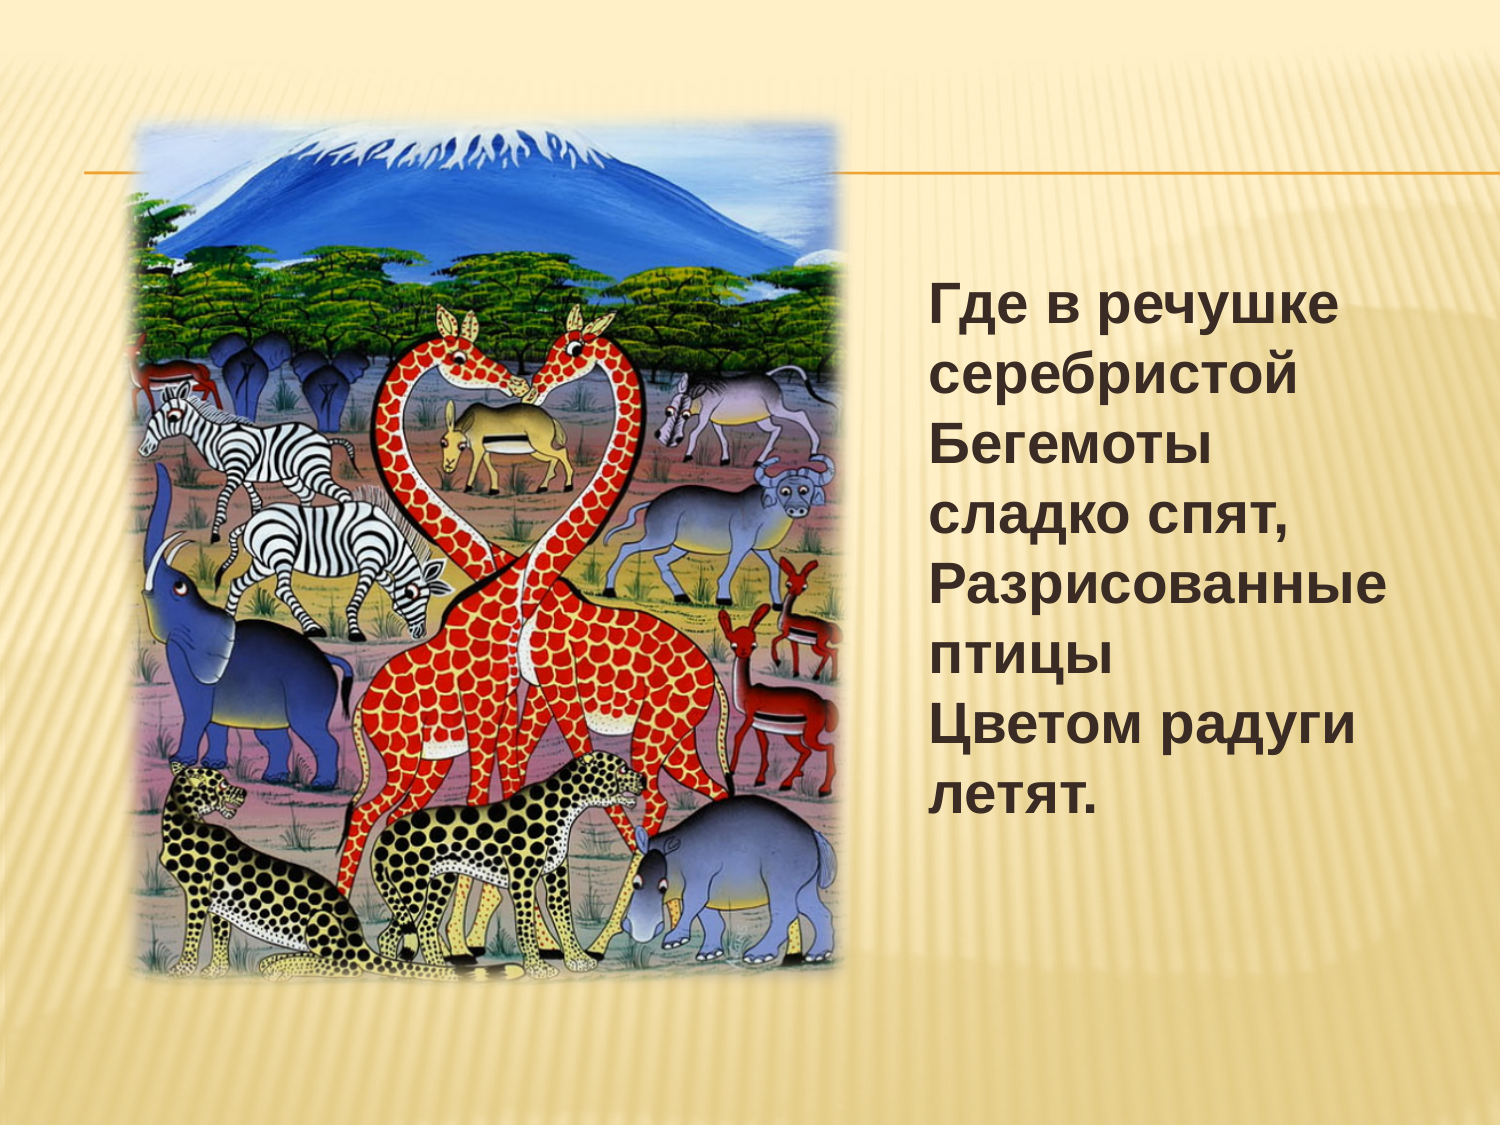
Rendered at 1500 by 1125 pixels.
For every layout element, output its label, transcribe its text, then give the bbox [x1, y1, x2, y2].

picture [116, 105, 856, 992]
text_box Где в речушке серебристой Бегемоты сладко спят, Разрисованные птицы Цветом радуги летят. [914, 257, 1430, 833]
